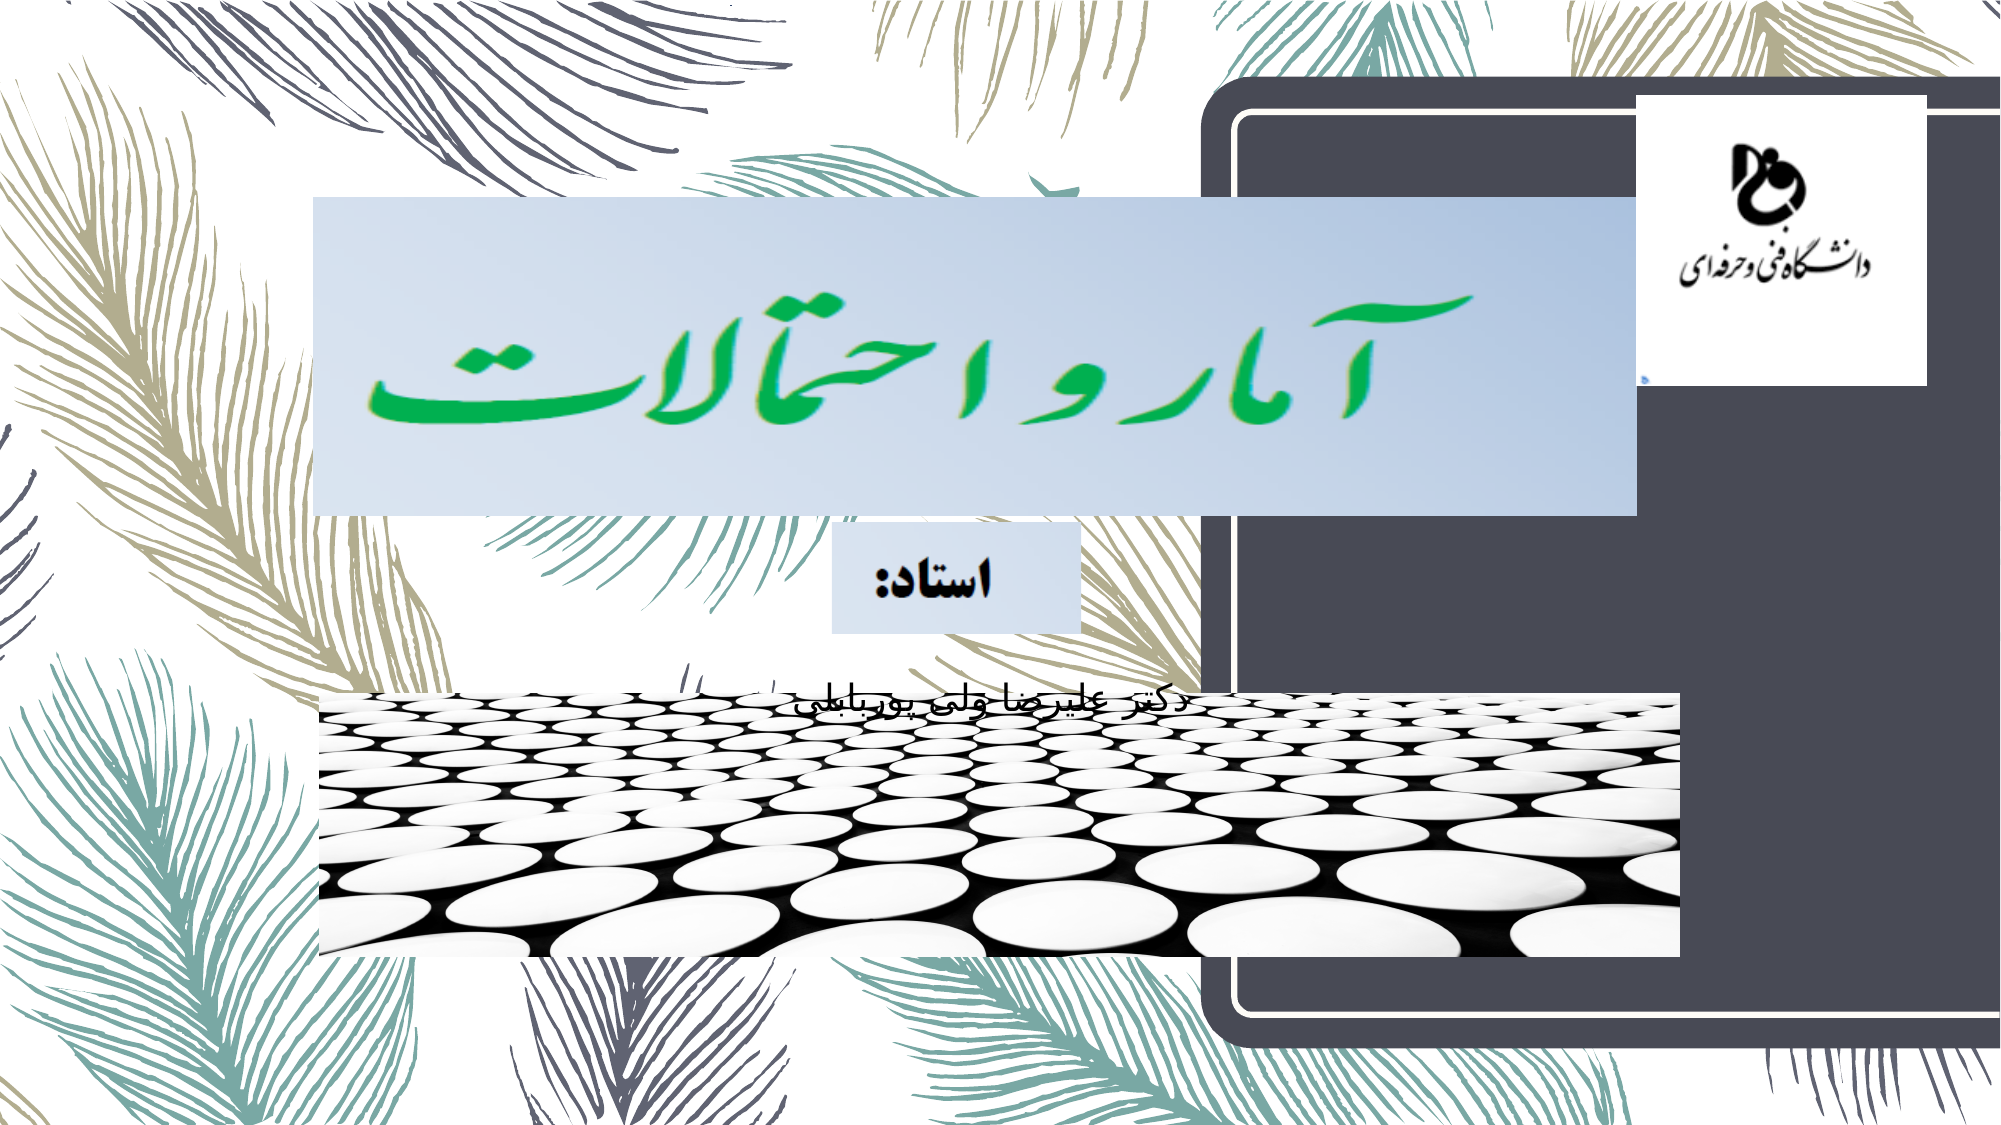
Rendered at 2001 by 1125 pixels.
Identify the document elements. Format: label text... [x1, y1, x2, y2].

picture [318, 693, 1681, 957]
text_box دکتر علیرضا ولی پوربابلی [662, 666, 1320, 693]
picture [312, 95, 1927, 516]
picture [831, 522, 1082, 634]
